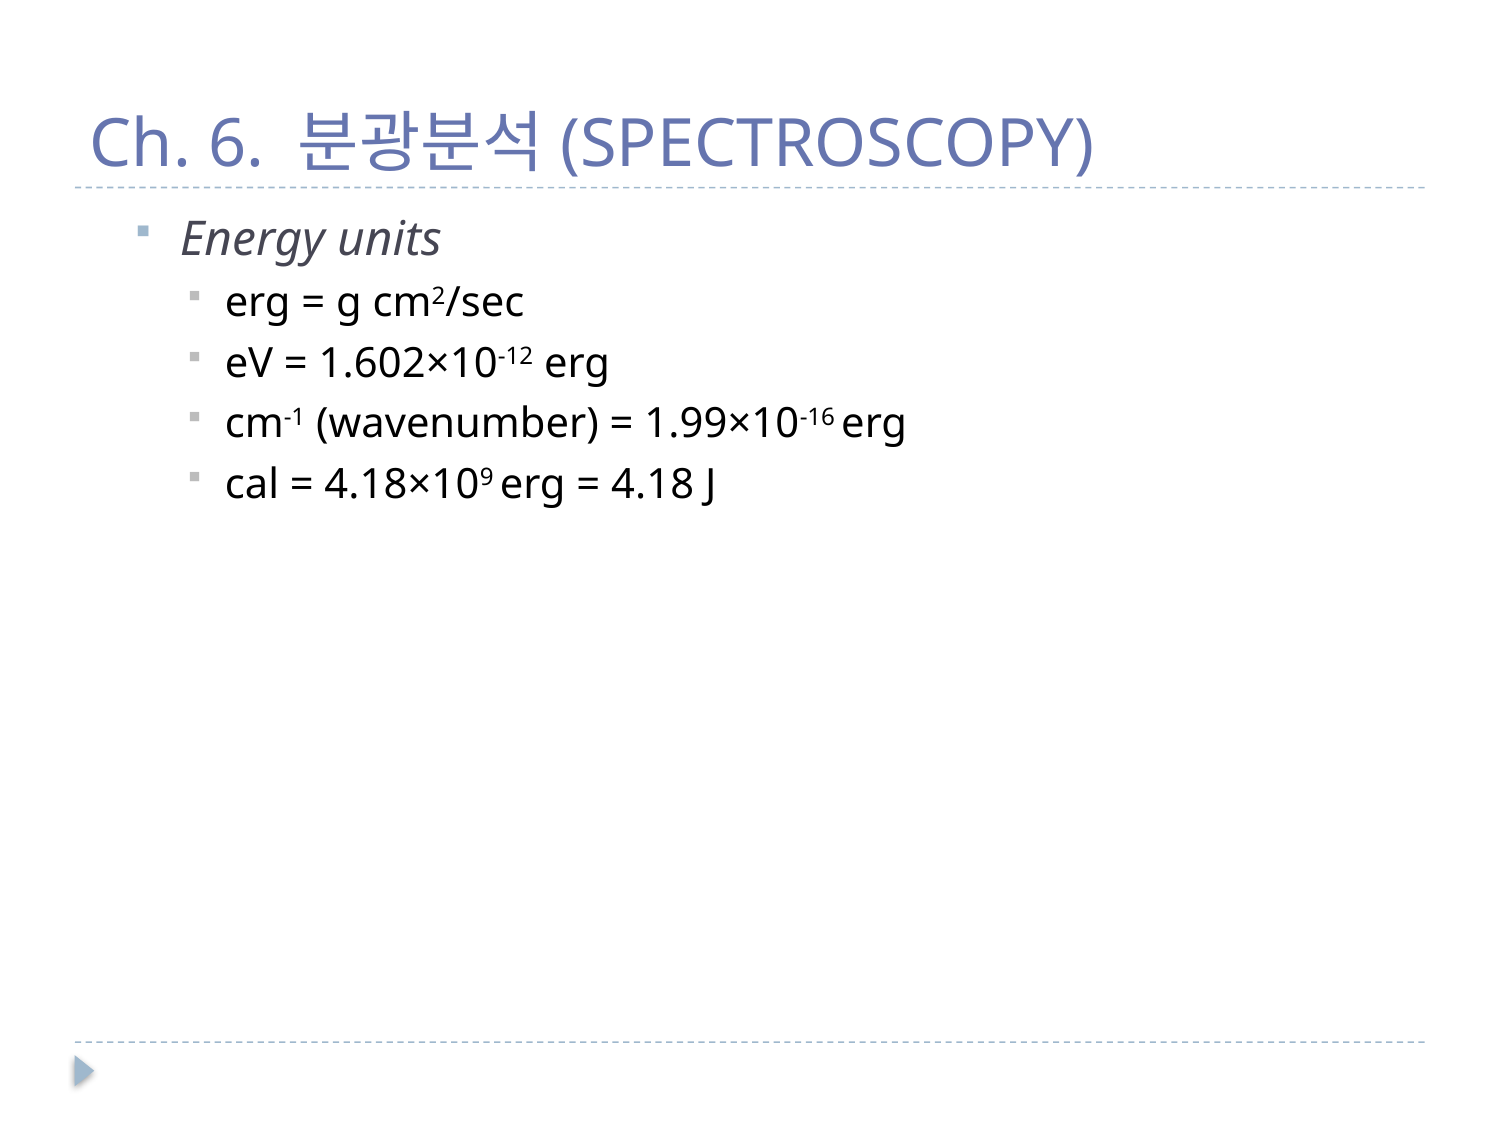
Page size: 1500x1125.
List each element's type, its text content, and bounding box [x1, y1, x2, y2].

title Ch. 6. 분광분석(SPECTROSCOPY) [75, 24, 1425, 188]
list Energy units erg = g cm2/sec eV = 1.602×10-12 erg cm-1 (wavenumber) = 1.99×10-16 erg cal = 4.18×109 erg = 4.18 J [75, 200, 1425, 1010]
